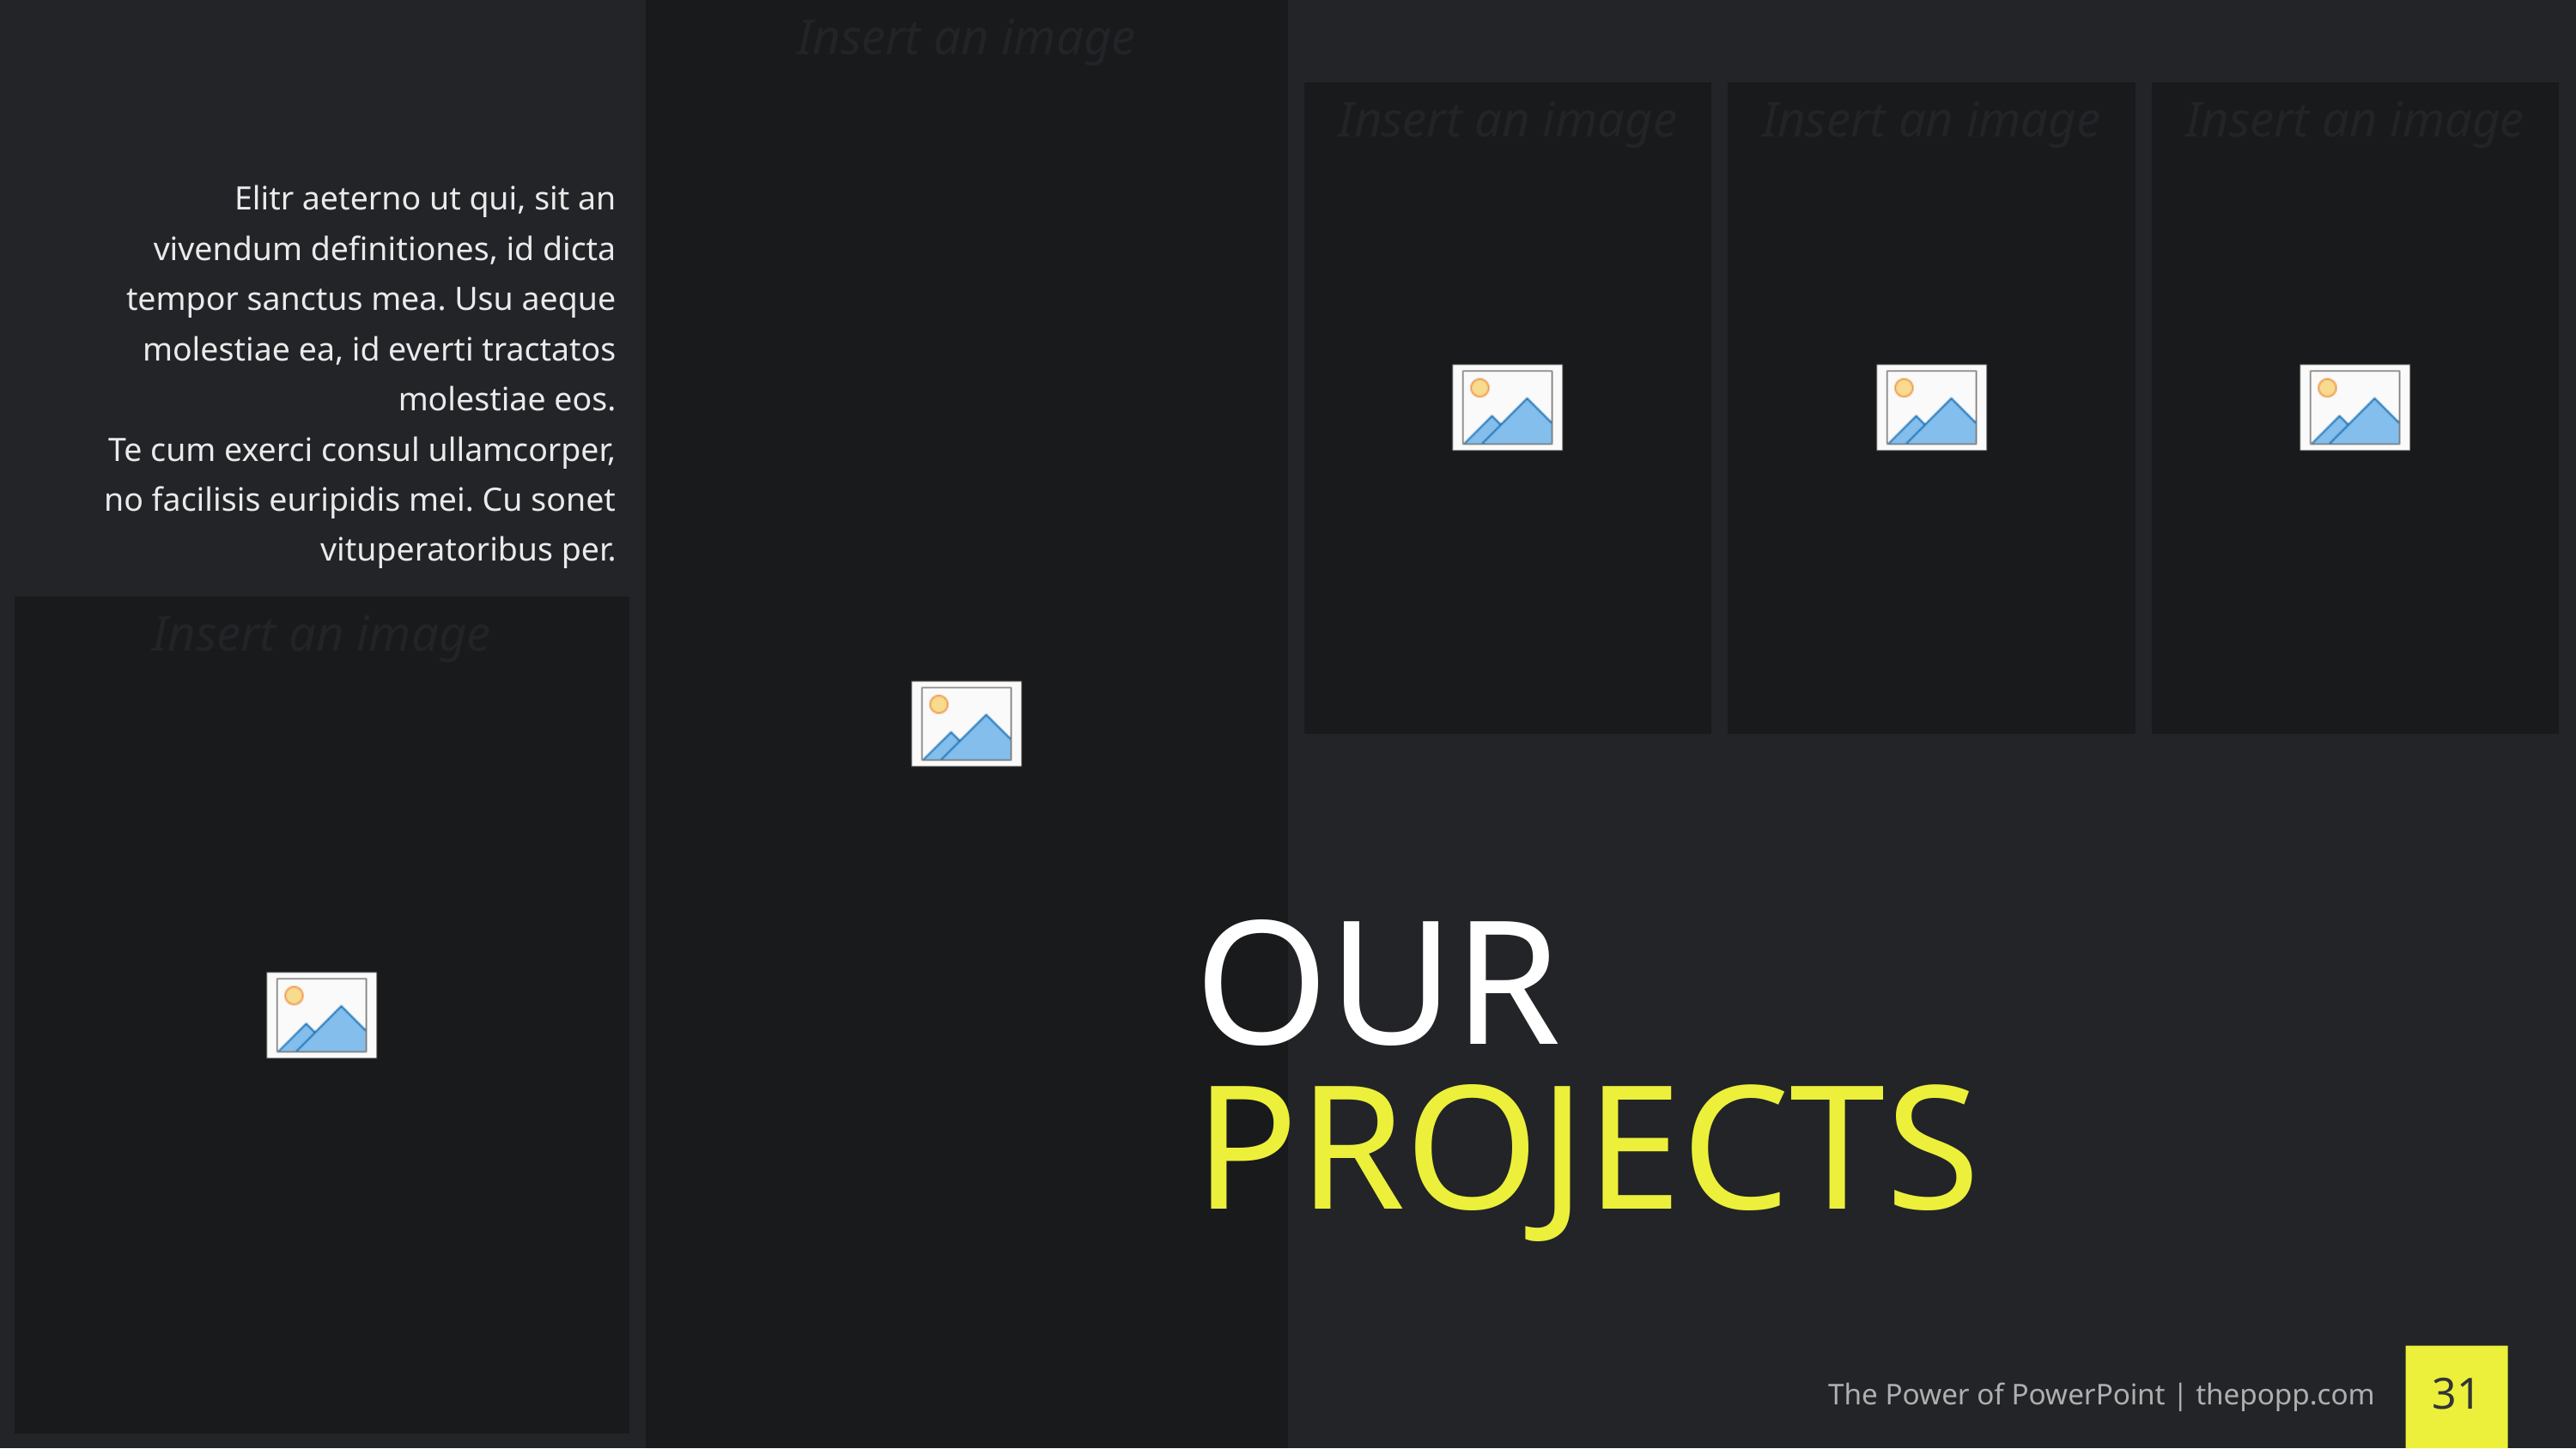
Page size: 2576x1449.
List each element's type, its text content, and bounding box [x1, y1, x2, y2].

picture [1728, 82, 2136, 734]
picture [2151, 82, 2560, 734]
picture [1303, 82, 1712, 734]
picture [645, 0, 1288, 1449]
title OUR PROJECTS [1288, 860, 2509, 1294]
slide_number 31 [2404, 1356, 2509, 1434]
list Elitr aeterno ut qui, sit an vivendum definitiones, id dicta tempor sanctus mea. Usu aeque molestiae ea, id everti tractatos molestiae eos. Te cum exerci consul ullamcorper, no facilisis euripidis mei. Cu sonet vituperatoribus per. [65, 82, 629, 574]
footer The Power of PowerPoint | thepopp.com [1519, 1356, 2389, 1434]
picture [14, 597, 629, 1434]
